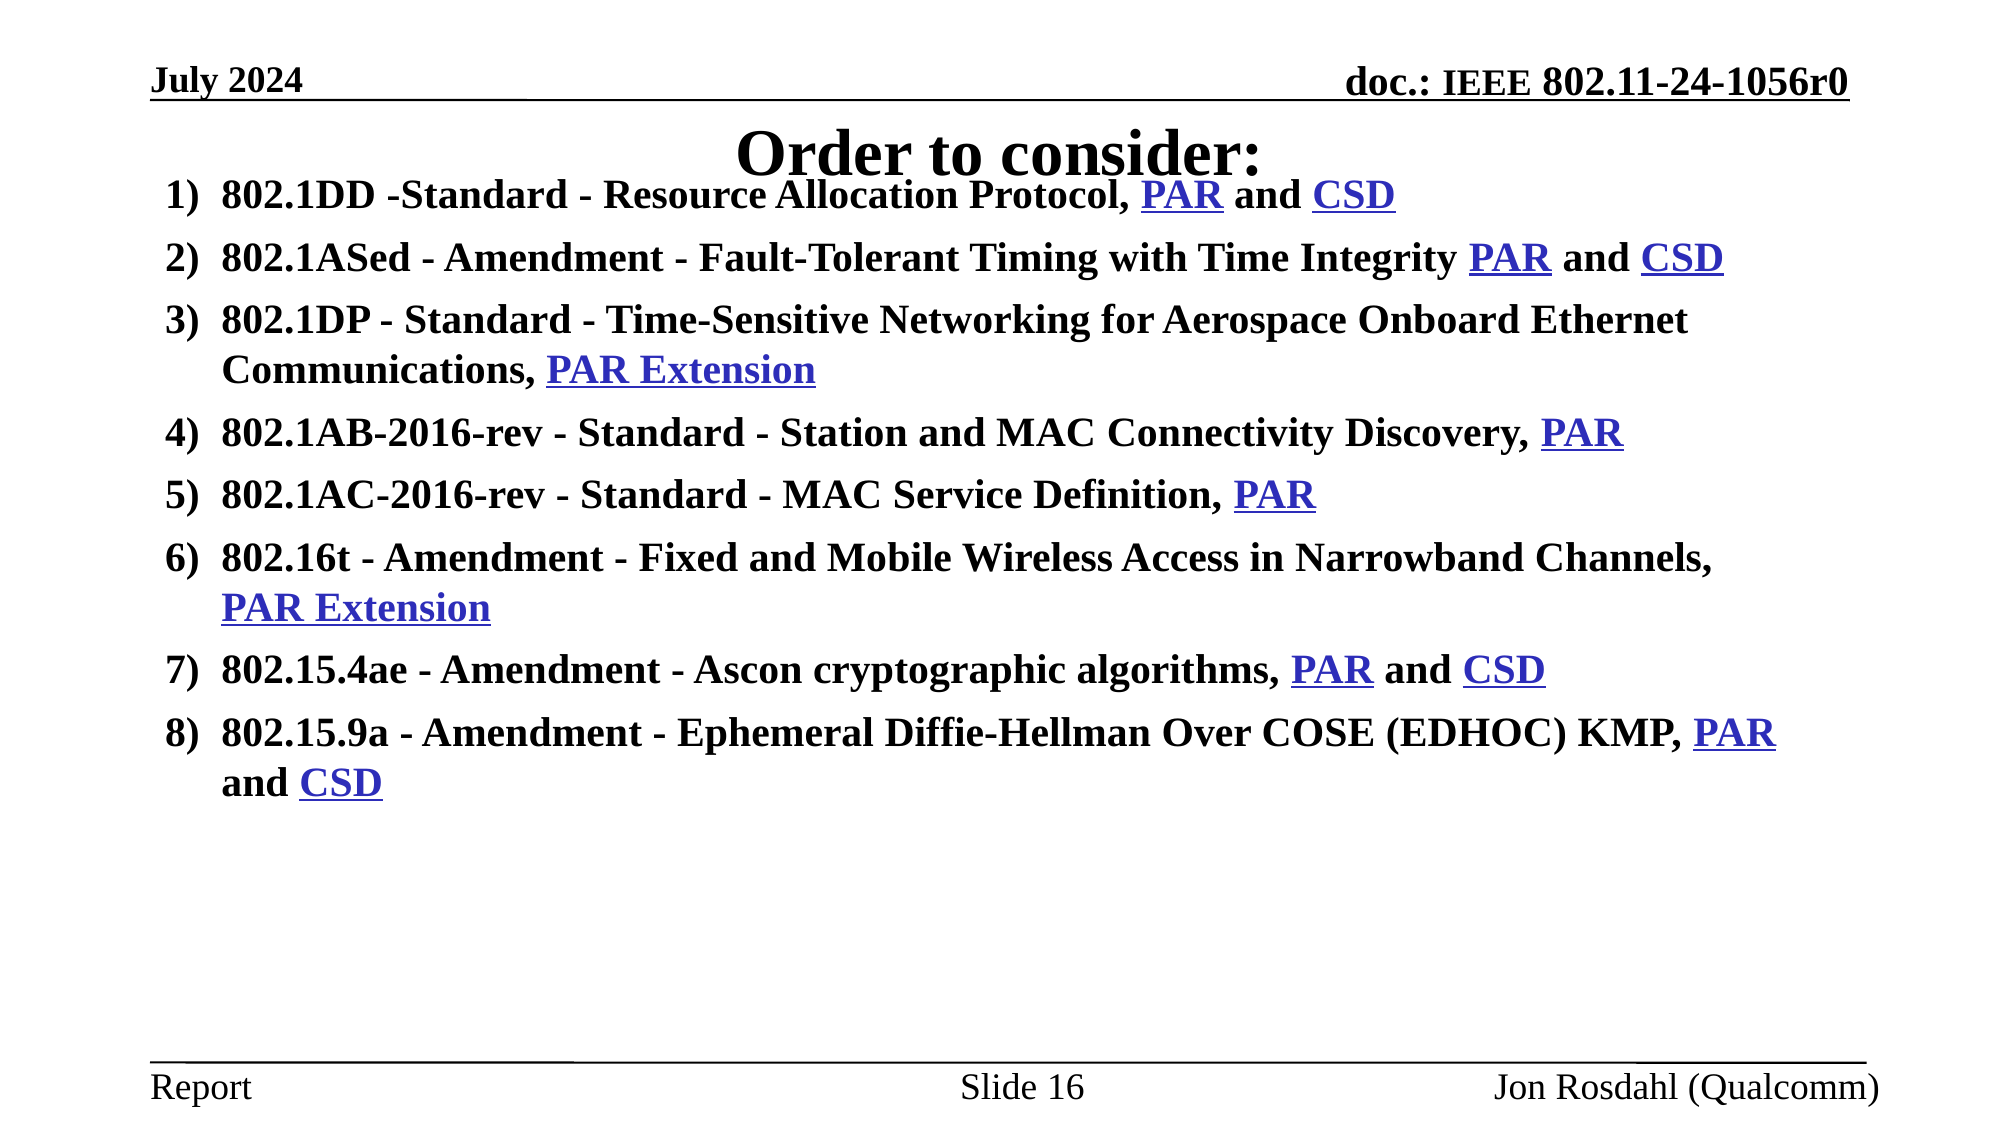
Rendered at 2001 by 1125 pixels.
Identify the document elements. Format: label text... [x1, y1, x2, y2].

footer Jon Rosdahl (Qualcomm) [1436, 1061, 1881, 1108]
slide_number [149, 49, 431, 100]
title Order to consider: [149, 112, 1850, 159]
list 802.1DD -Standard - Resource Allocation Protocol, PAR and CSD 802.1ASed - Amendment - Fault-Tolerant Timing with Time Integrity PAR and CSD 802.1DP - Standard - Time-Sensitive Networking for Aerospace Onboard Ethernet Communications, PAR Extension 802.1AB-2016-rev - Standard - Station and MAC Connectivity Discovery, PAR 802.1AC-2016-rev - Standard - MAC Service Definition, PAR 802.16t - Amendment - Fixed and Mobile Wireless Access in Narrowband Channels, PAR Extension 802.15.4ae - Amendment - Ascon cryptographic algorithms, PAR and CSD 802.15.9a - Amendment - Ephemeral Diffie-Hellman Over COSE (EDHOC) KMP, PAR and CSD [149, 159, 1850, 875]
slide_number Slide 16 [950, 1061, 1095, 1125]
